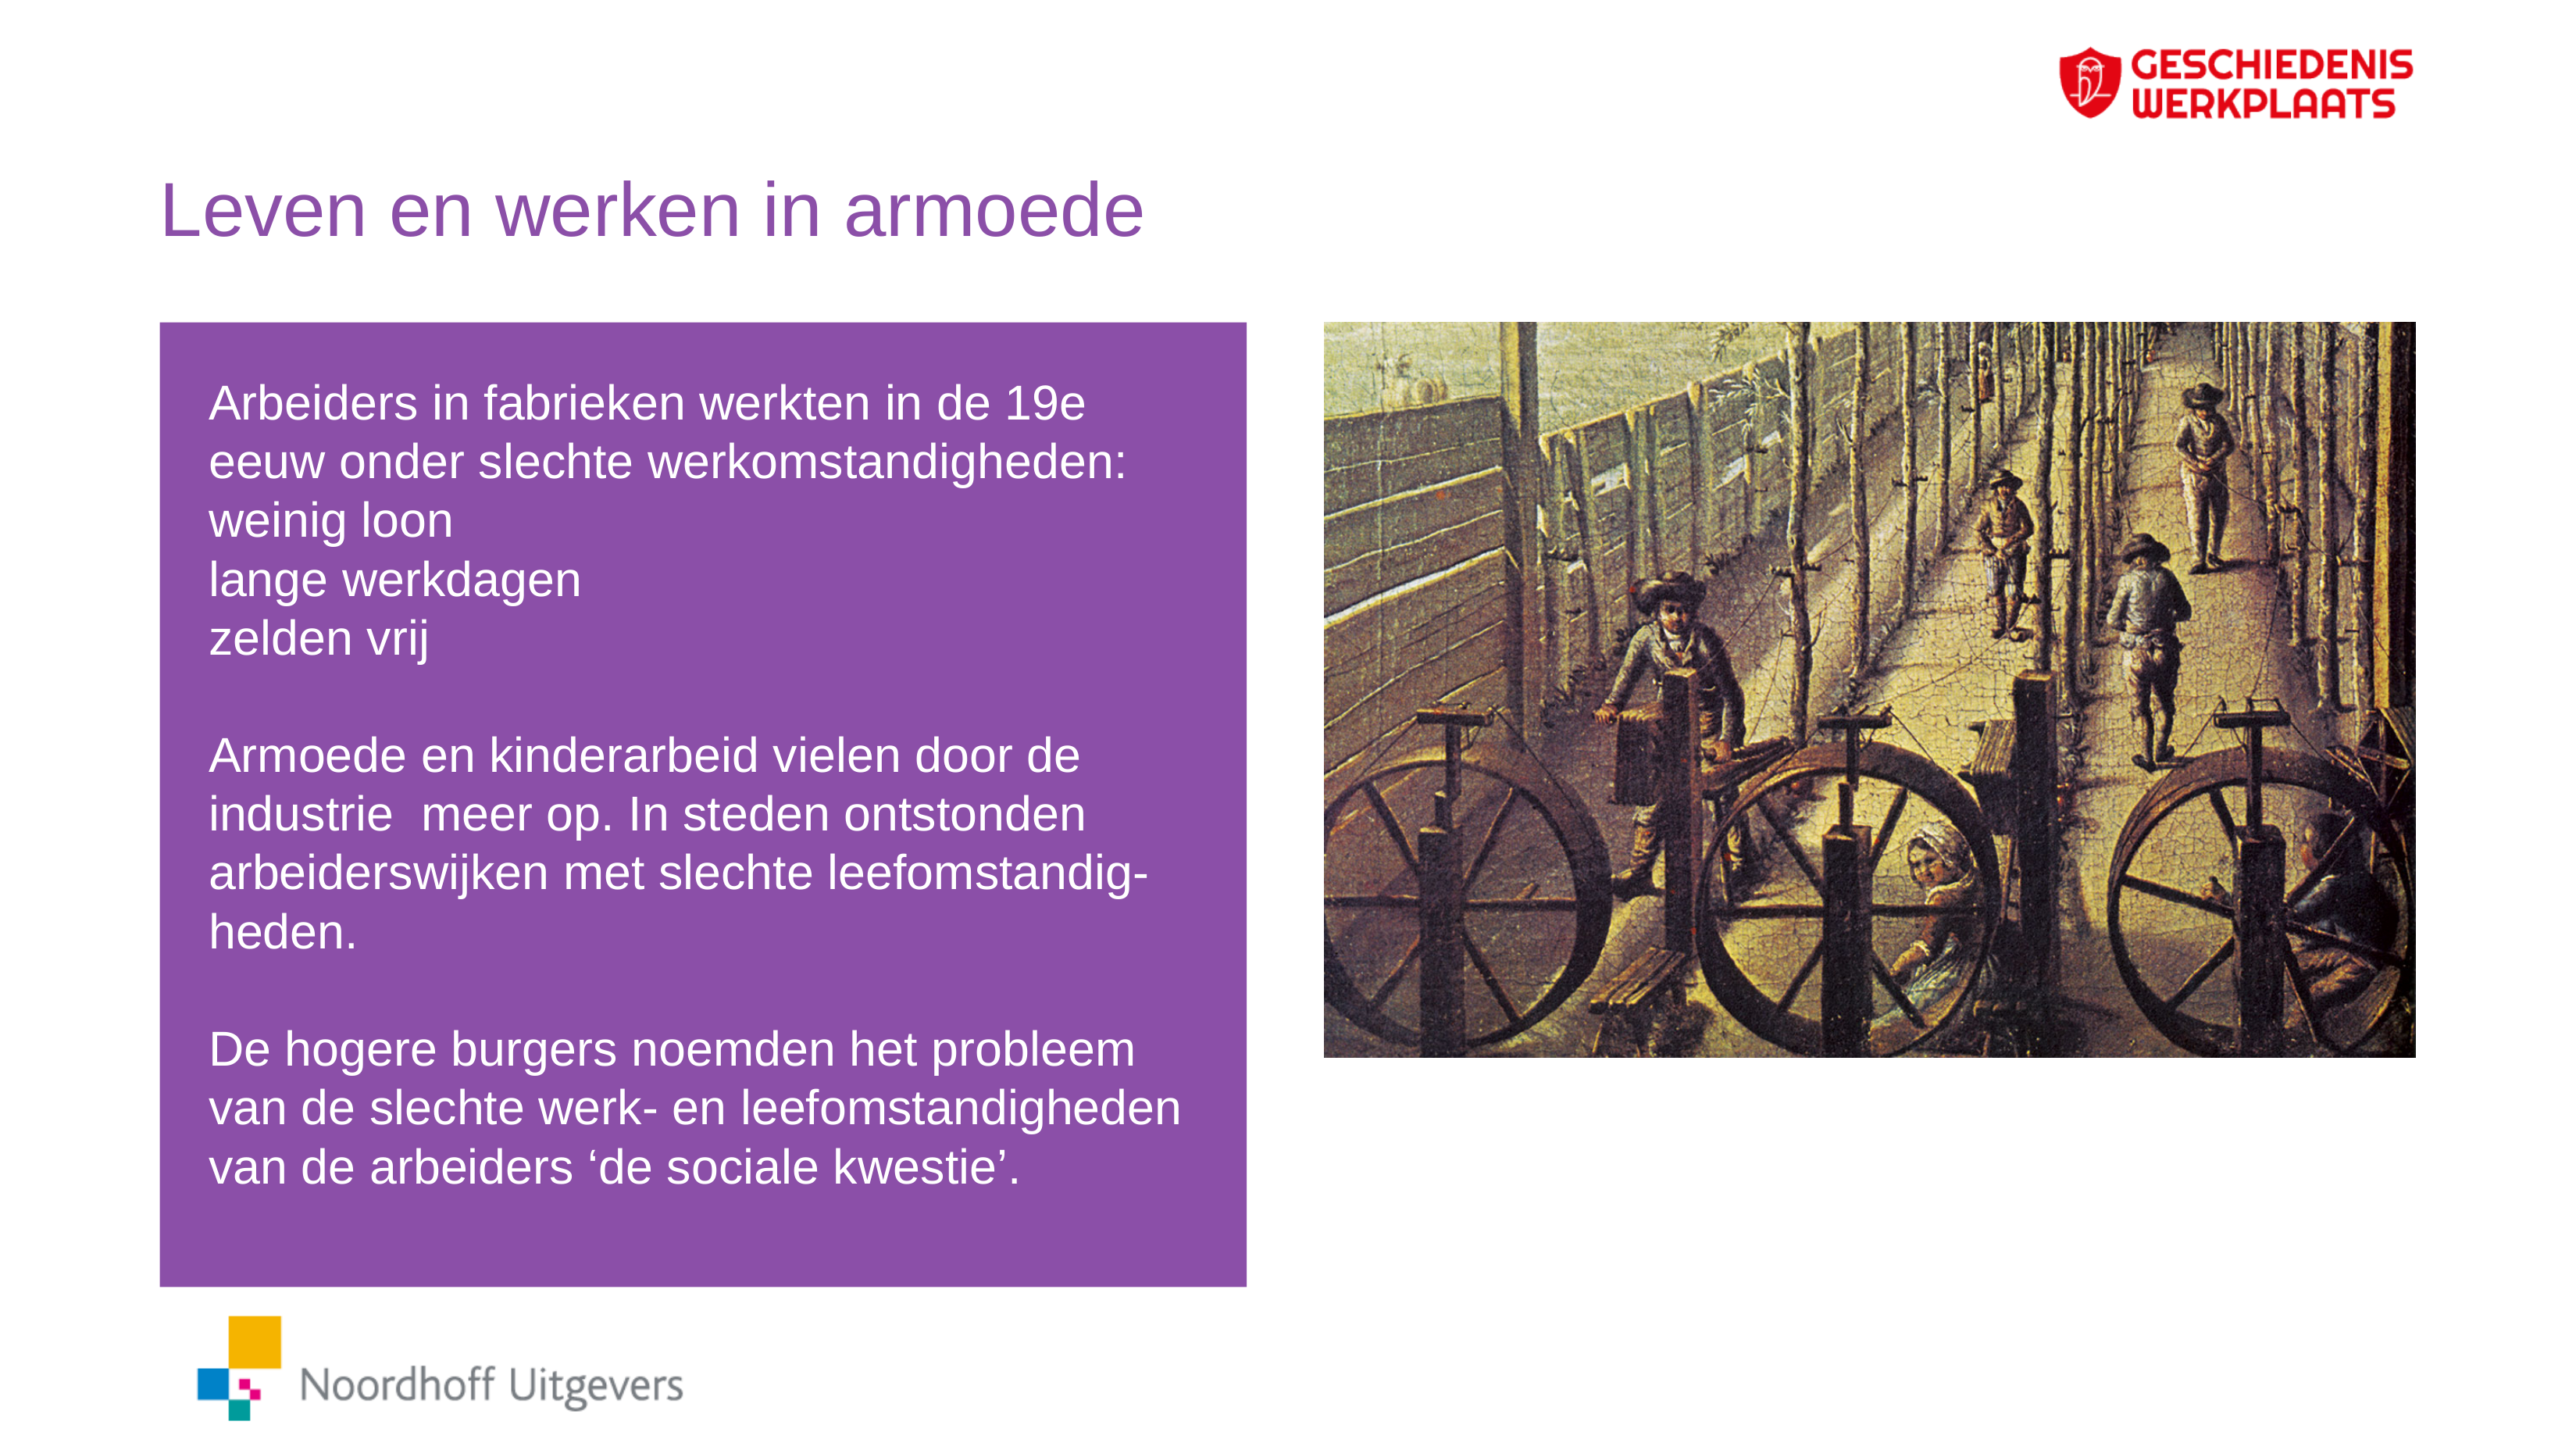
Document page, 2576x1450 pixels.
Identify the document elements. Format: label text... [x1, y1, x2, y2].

picture [159, 1288, 802, 1449]
title Leven en werken in armoede [159, 159, 2416, 266]
list Arbeiders in fabrieken werkten in de 19e eeuw onder slechte werkomstandigheden: weinig loon lange werkdagen zelden vrij Armoede en kinderarbeid vielen door de industrie meer op. In steden ontstonden arbeiderswijken met slechte leefomstandig-heden. De hogere burgers noemden het probleem van de slechte werk- en leefomstandigheden van de arbeiders ‘de sociale kwestie’. [159, 322, 1247, 1288]
picture [1324, 322, 2416, 1058]
picture [1610, 0, 2576, 161]
